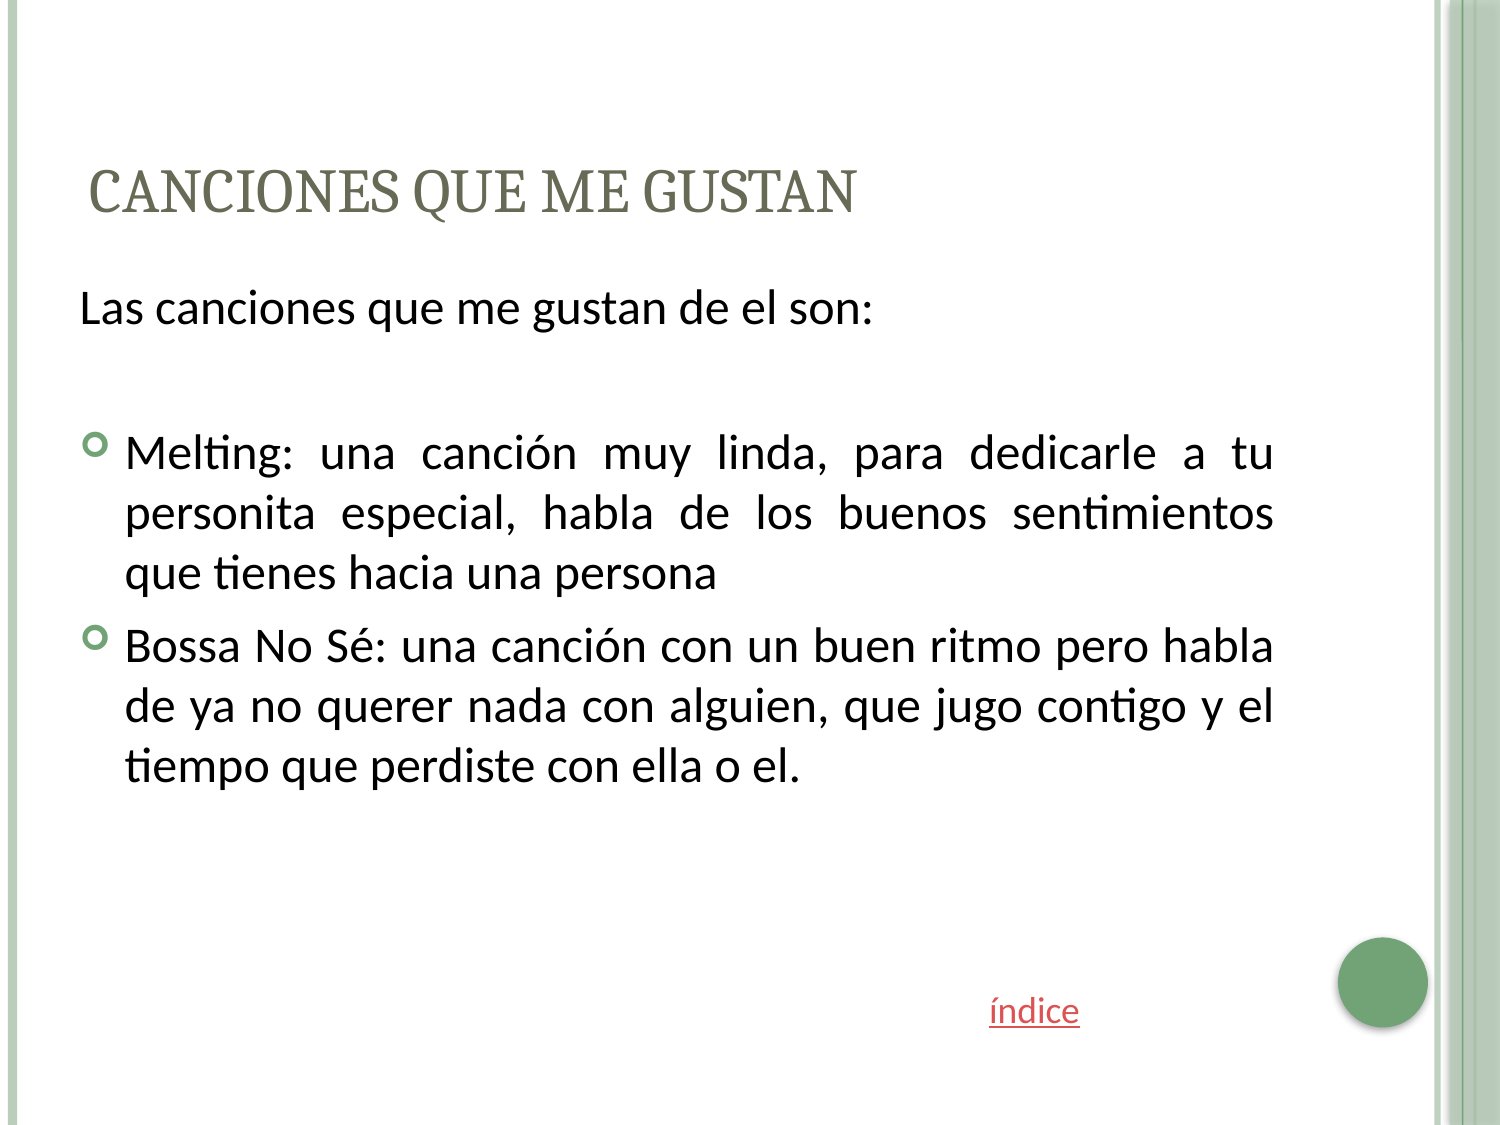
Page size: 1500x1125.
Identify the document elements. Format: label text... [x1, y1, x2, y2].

list Las canciones que me gustan de el son: Melting: una canción muy linda, para dedicarle a tu personita especial, habla de los buenos sentimientos que tienes hacia una persona Bossa No Sé: una canción con un buen ritmo pero habla de ya no querer nada con alguien, que jugo contigo y el tiempo que perdiste con ella o el. [64, 267, 1290, 1067]
title Canciones que me gustan [75, 45, 1300, 233]
text_box índice [974, 978, 1258, 1039]
